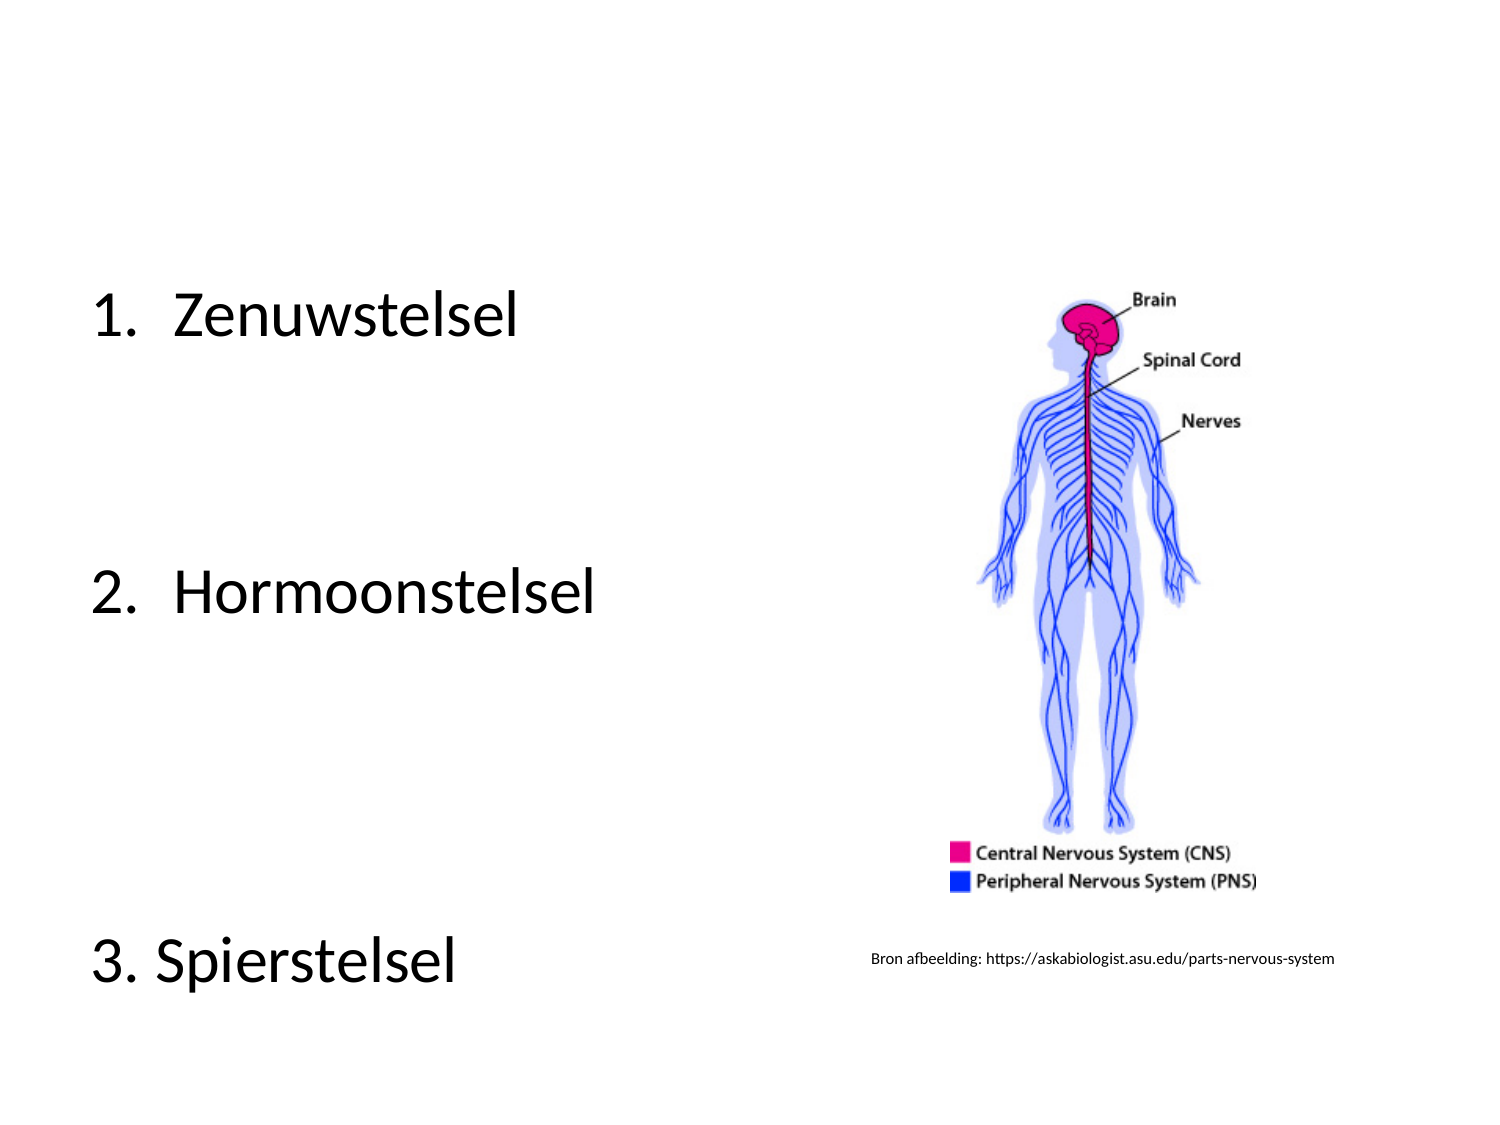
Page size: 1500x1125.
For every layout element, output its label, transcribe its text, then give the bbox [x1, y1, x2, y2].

picture [950, 290, 1256, 893]
text_box Bron afbeelding: https://askabiologist.asu.edu/parts-nervous-system [856, 940, 1365, 976]
list Zenuwstelsel Hormoonstelsel 3. Spierstelsel [75, 262, 1425, 1005]
